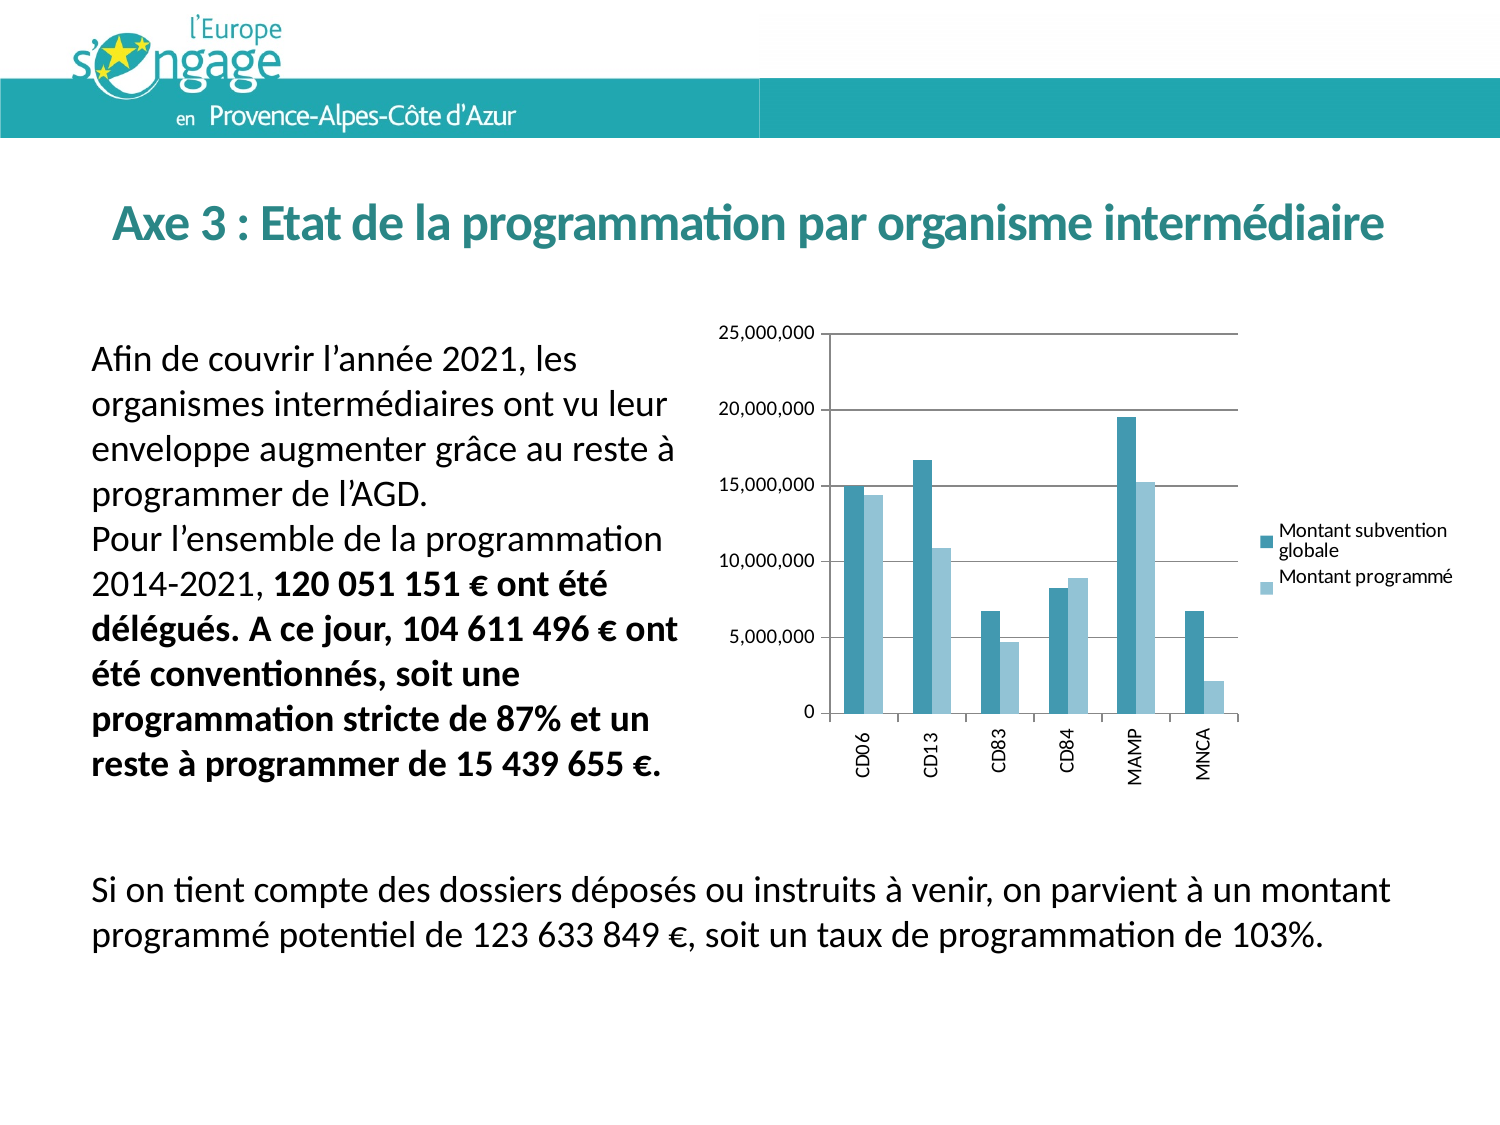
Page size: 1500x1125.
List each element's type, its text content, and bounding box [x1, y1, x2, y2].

chart [702, 314, 1477, 797]
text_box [0, 14, 1500, 138]
title Axe 3 : Etat de la programmation par organisme intermédiaire [74, 146, 1424, 322]
text_box Si on tient compte des dossiers déposés ou instruits à venir, on parvient à un montant programmé potentiel de 123 633 849 €, soit un taux de programmation de 103%. [76, 857, 1459, 963]
text_box Afin de couvrir l’année 2021, les organismes intermédiaires ont vu leur enveloppe augmenter grâce au reste à programmer de l’AGD. Pour l’ensemble de la programmation 2014-2021, 120 051 151 € ont été délégués. A ce jour, 104 611 496 € ont été conventionnés, soit une programmation stricte de 87% et un reste à programmer de 15 439 655 €. [76, 326, 697, 791]
